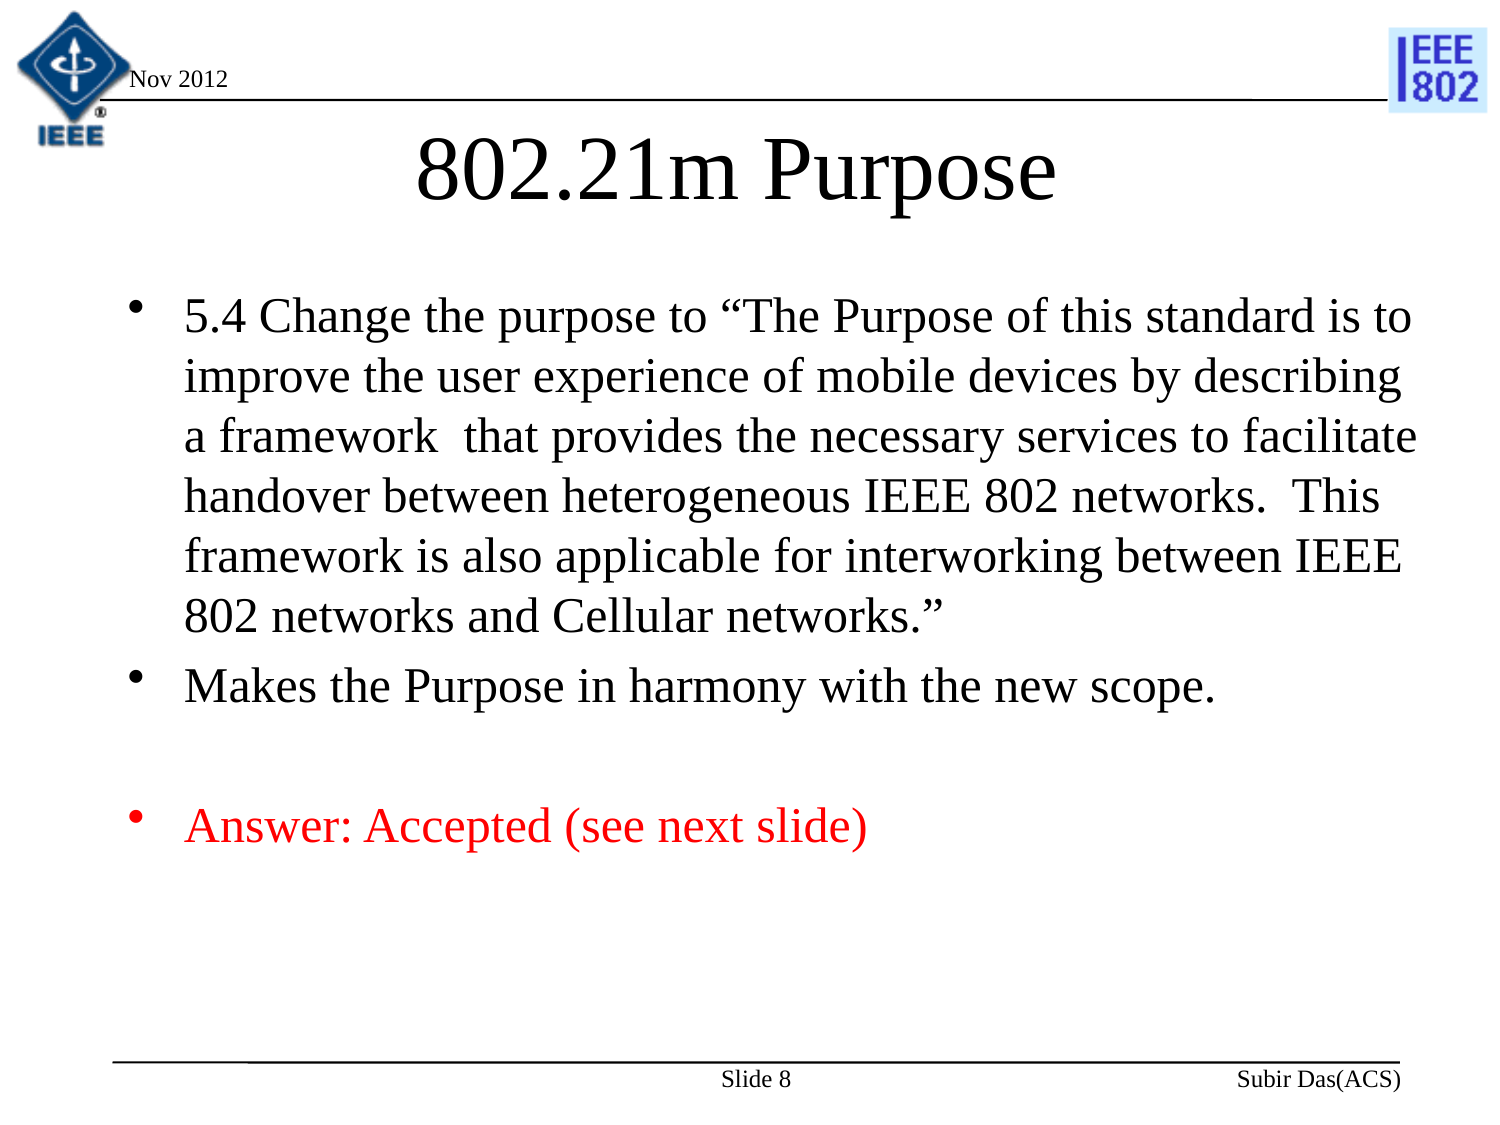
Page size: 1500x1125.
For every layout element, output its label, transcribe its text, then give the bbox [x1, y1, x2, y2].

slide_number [114, 54, 422, 100]
footer Subir Das(ACS) [1235, 1061, 1402, 1093]
picture [1374, 9, 1499, 138]
title 802.21m Purpose [99, 74, 1376, 251]
picture [12, 9, 137, 150]
slide_number Slide 8 [712, 1061, 800, 1093]
list 5.4 Change the purpose to “The Purpose of this standard is to improve the user experience of mobile devices by describing a framework that provides the necessary services to facilitate handover between heterogeneous IEEE 802 networks. This framework is also applicable for interworking between IEEE 802 networks and Cellular networks.” Makes the Purpose in harmony with the new scope. Answer: Accepted (see next slide) [112, 274, 1451, 888]
